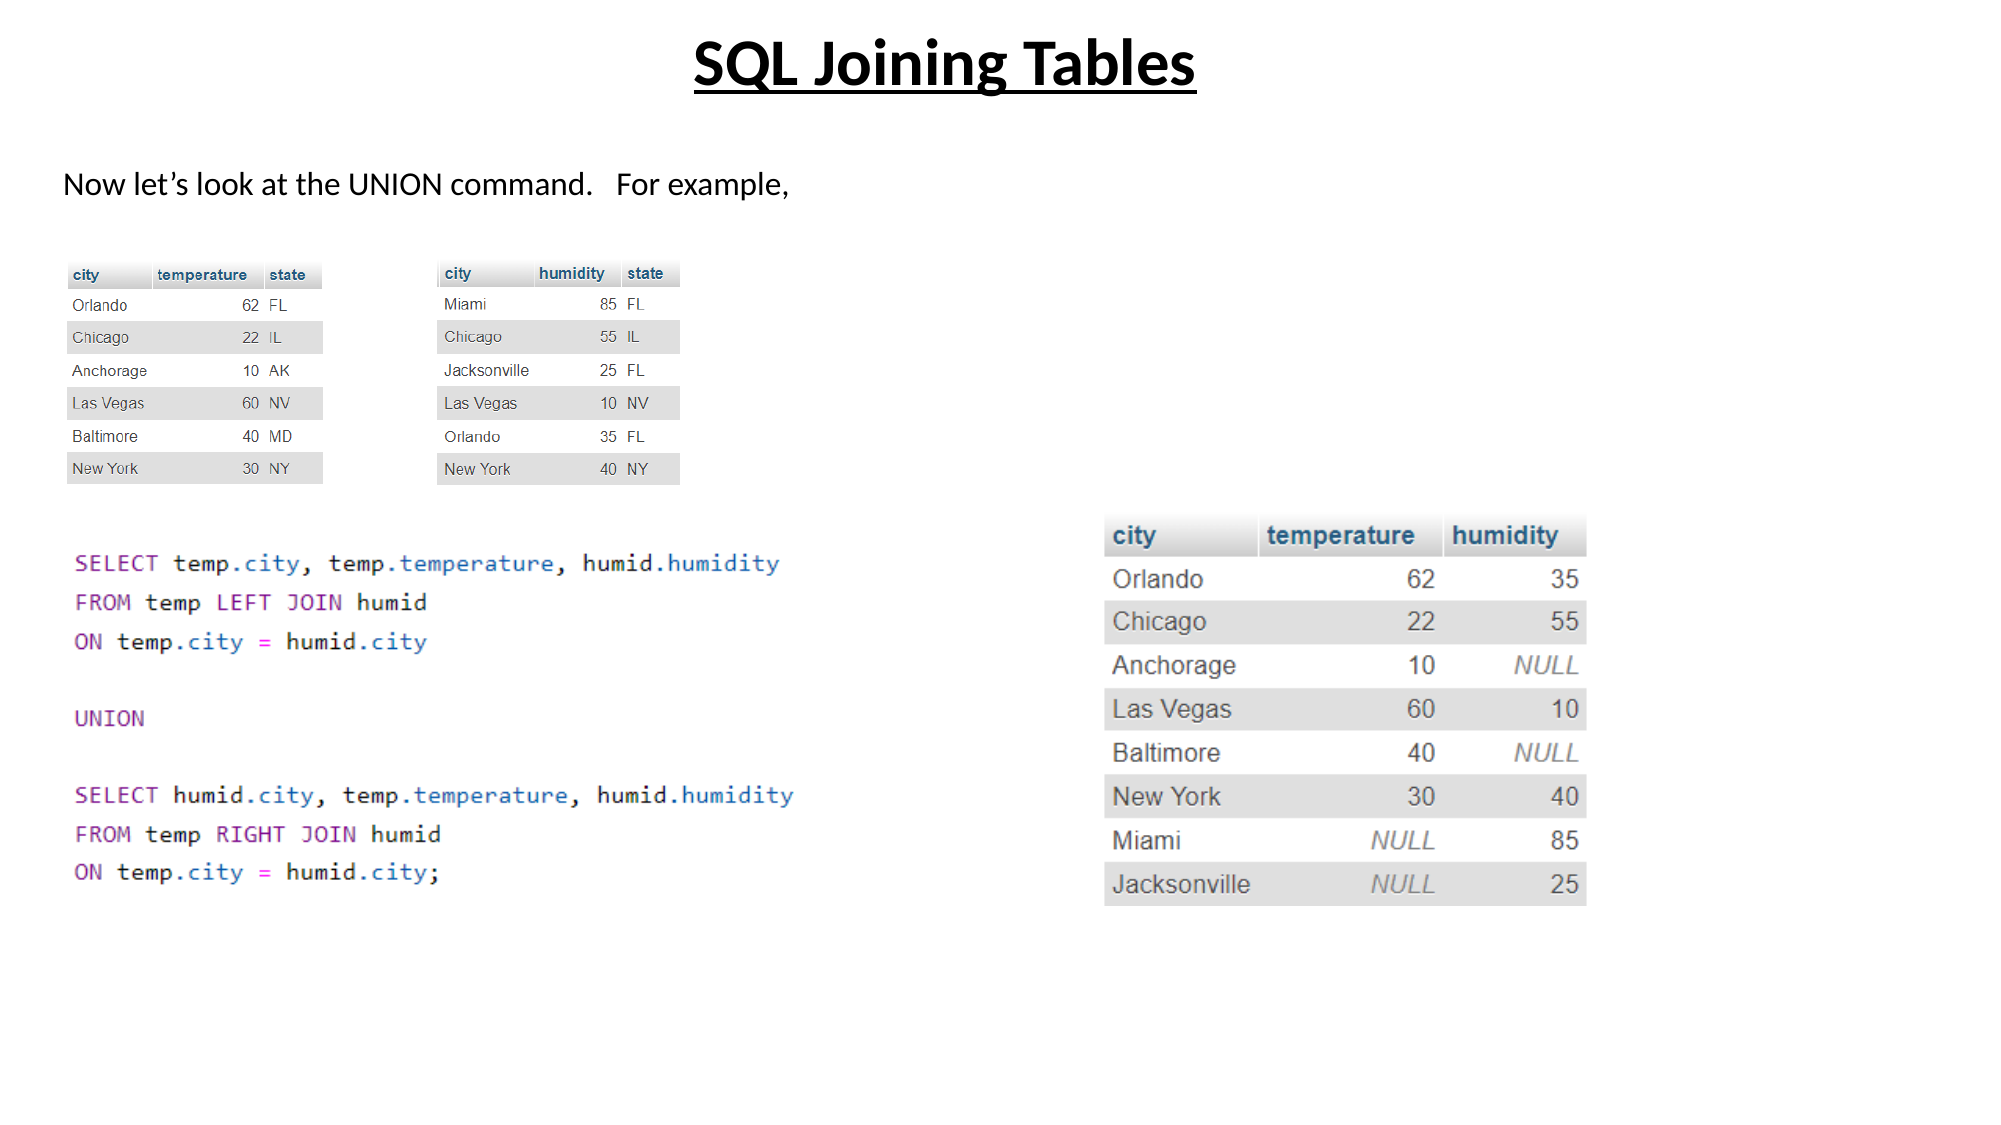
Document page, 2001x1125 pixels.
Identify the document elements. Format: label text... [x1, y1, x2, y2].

picture [72, 543, 803, 894]
picture [1100, 510, 1590, 907]
text_box Now let’s look at the UNION command. For example, [48, 155, 1346, 210]
text_box SQL Joining Tables [678, 11, 1212, 107]
picture [67, 258, 326, 484]
picture [437, 259, 680, 485]
